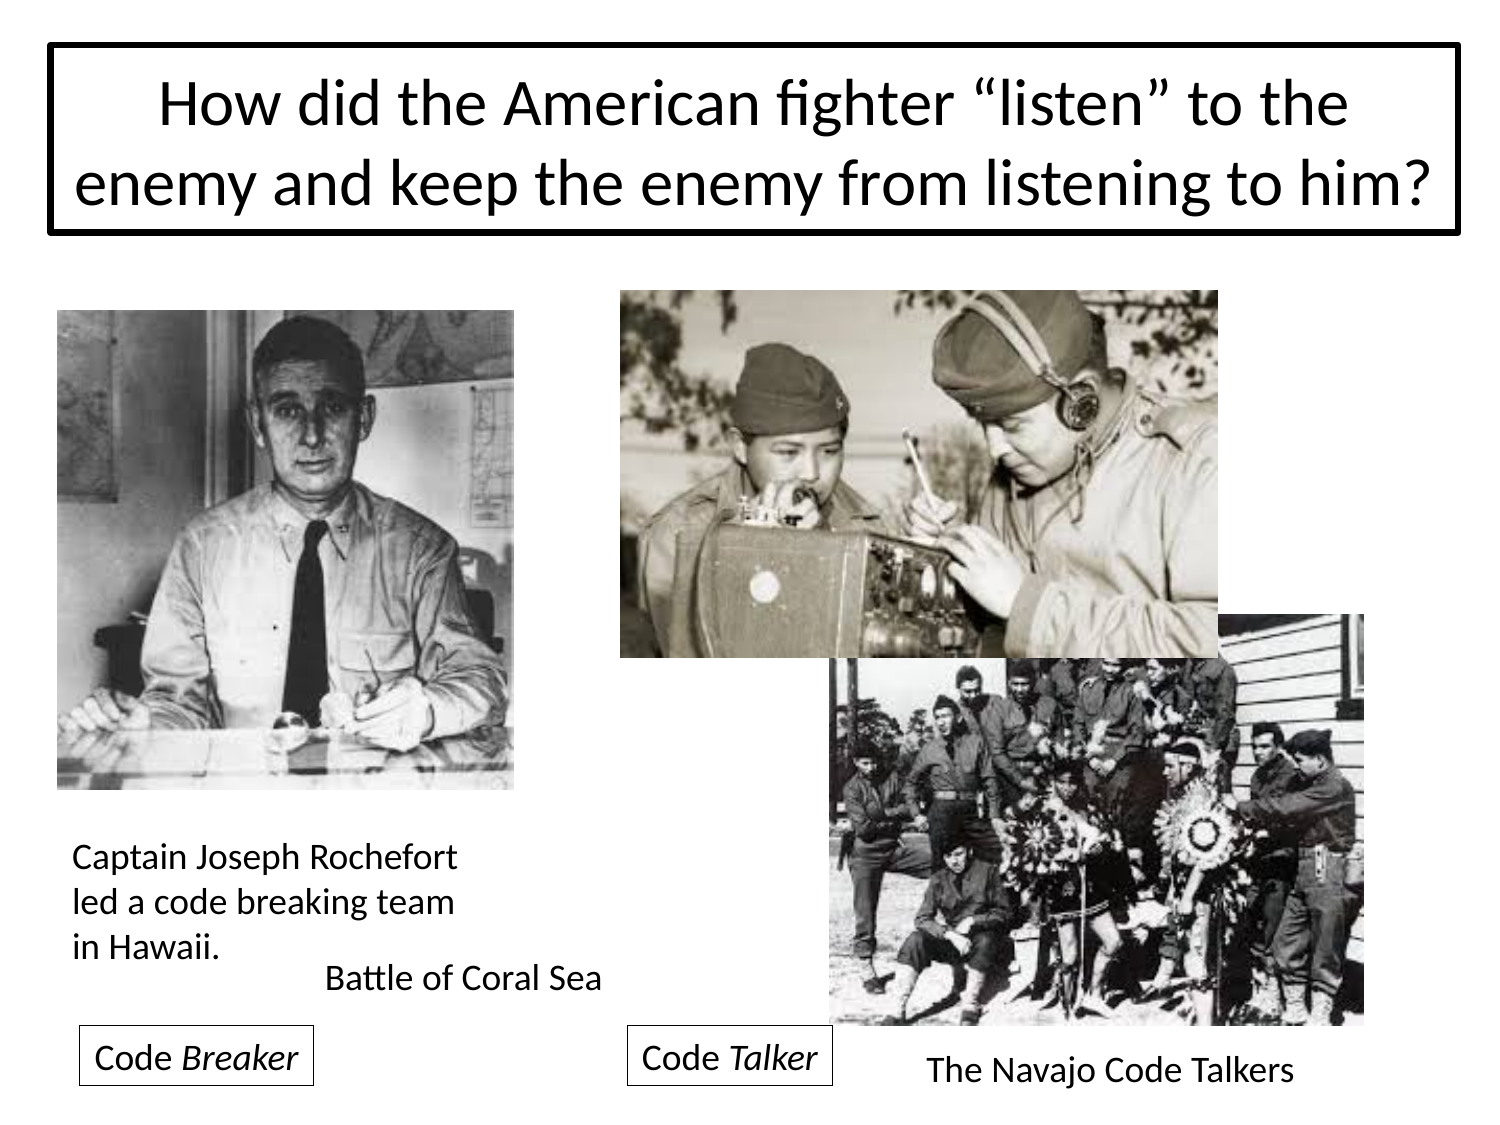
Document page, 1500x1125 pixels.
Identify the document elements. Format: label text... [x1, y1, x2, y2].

text_box The Navajo Code Talkers [911, 1038, 1310, 1098]
picture [57, 310, 514, 790]
text_box Battle of Coral Sea [309, 945, 618, 1006]
text_box Captain Joseph Rochefort led a code breaking team in Hawaii. [57, 824, 481, 974]
title How did the American fighter “listen” to the enemy and keep the enemy from listening to him? [50, 45, 1459, 233]
text_box Code Talker [627, 1025, 833, 1086]
text_box Code Breaker [79, 1025, 314, 1086]
picture [619, 290, 1364, 1026]
